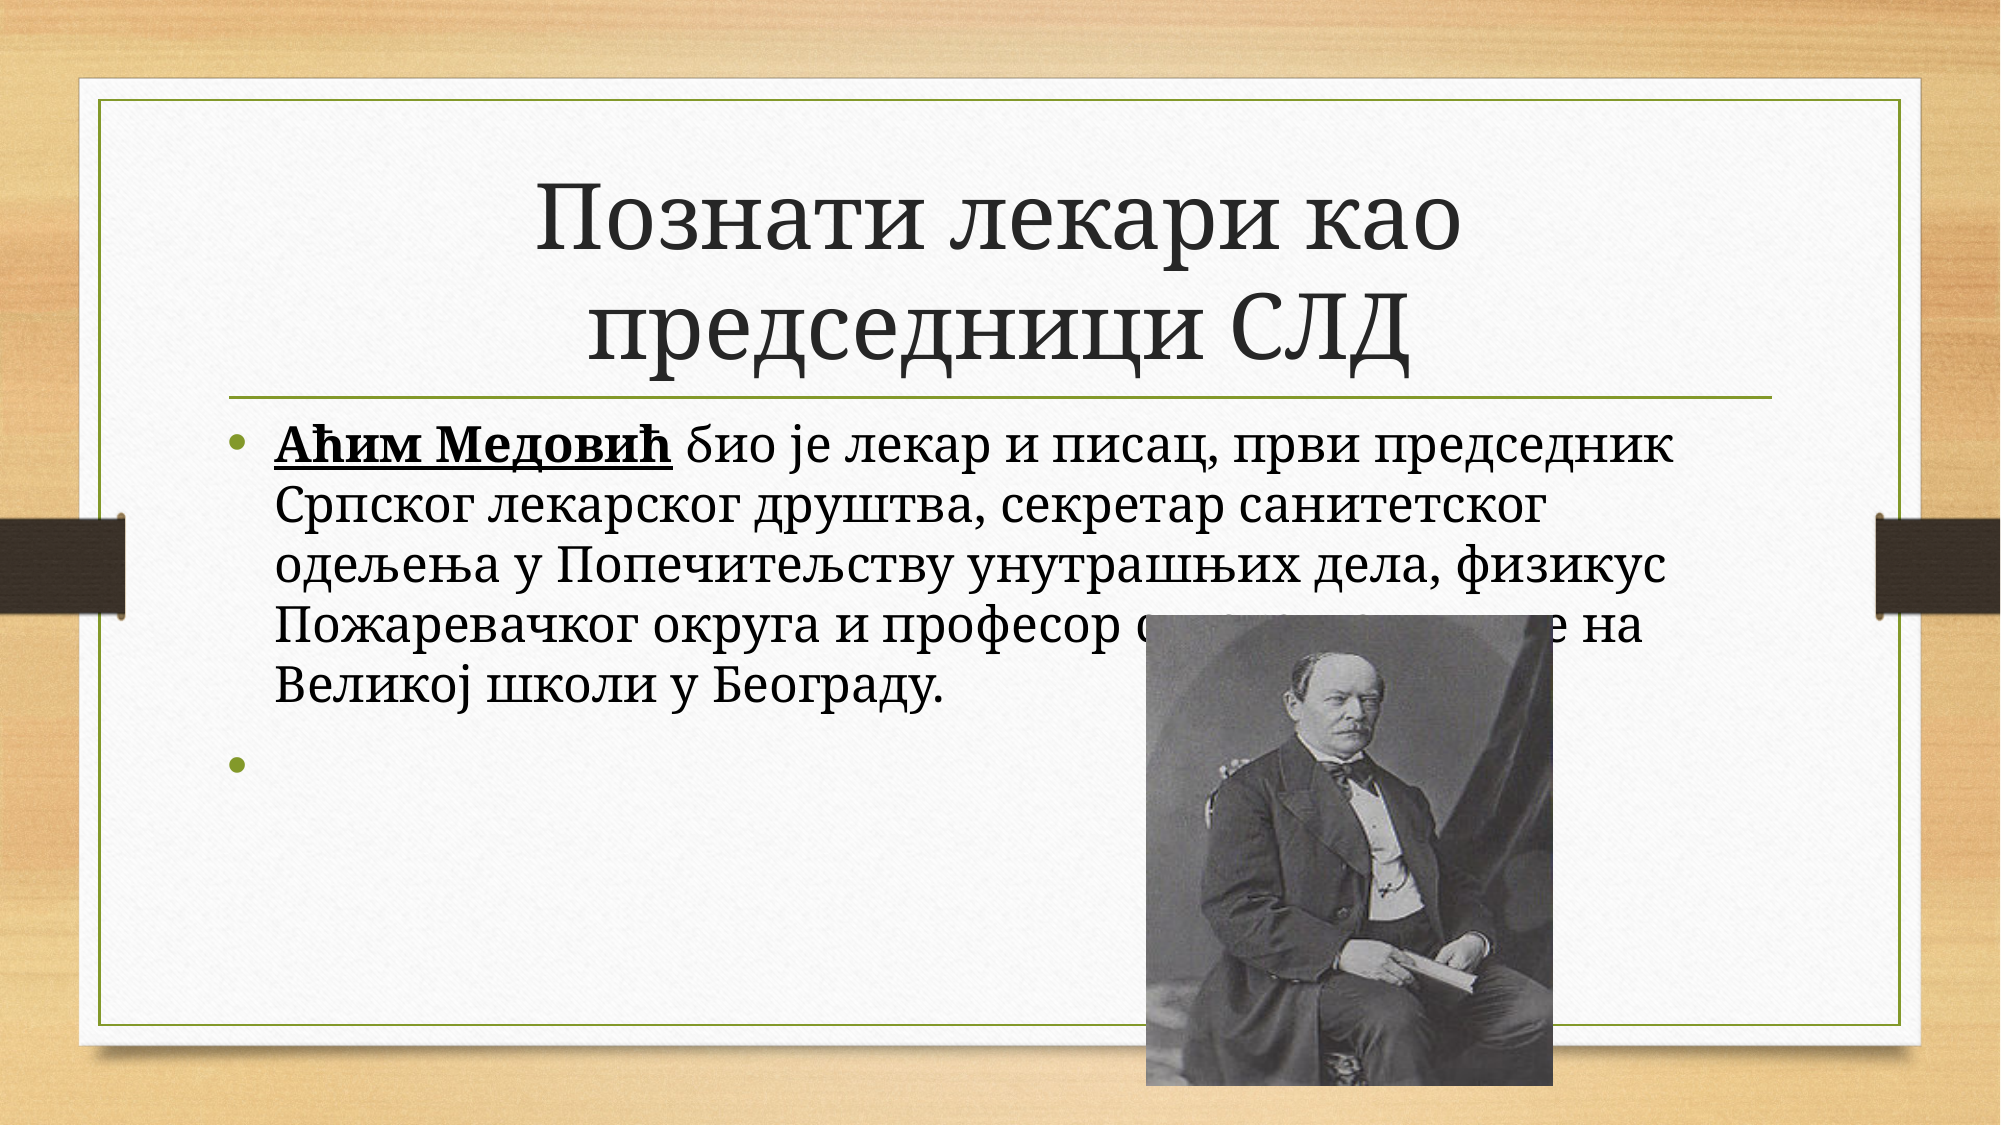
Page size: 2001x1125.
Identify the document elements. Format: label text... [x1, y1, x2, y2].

list Аћим Медовић био је лекар и писац, први председник Српског лекарског друштва, секретар санитетског одељења у Попечитељству унутрашњих дела, физикус Пожаревачког округа и професор судске медицине на Великој школи у Београду. [212, 322, 1788, 964]
title Познати лекари као председници СЛД [212, 161, 1788, 322]
picture [0, 0, 2001, 1125]
